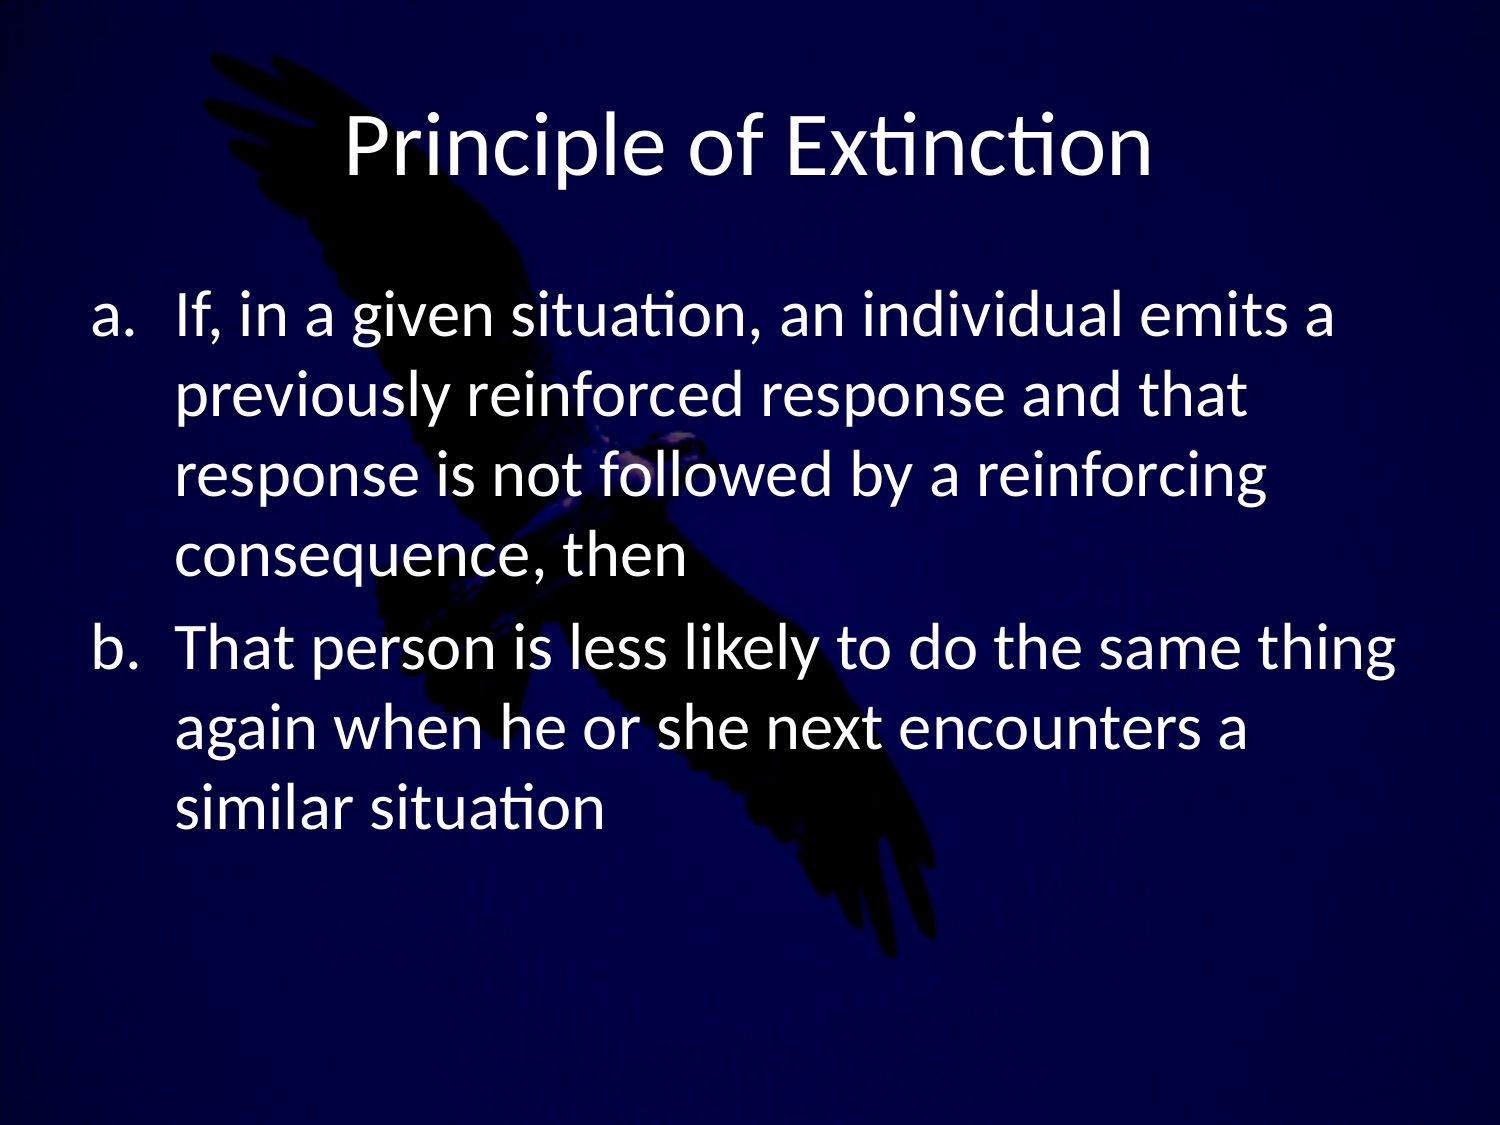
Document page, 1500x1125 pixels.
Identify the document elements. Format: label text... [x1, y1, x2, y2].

picture [0, 0, 1500, 1125]
list If, in a given situation, an individual emits a previously reinforced response and that response is not followed by a reinforcing consequence, then That person is less likely to do the same thing again when he or she next encounters a similar situation [75, 262, 1425, 1005]
title Principle of Extinction [75, 45, 1425, 233]
